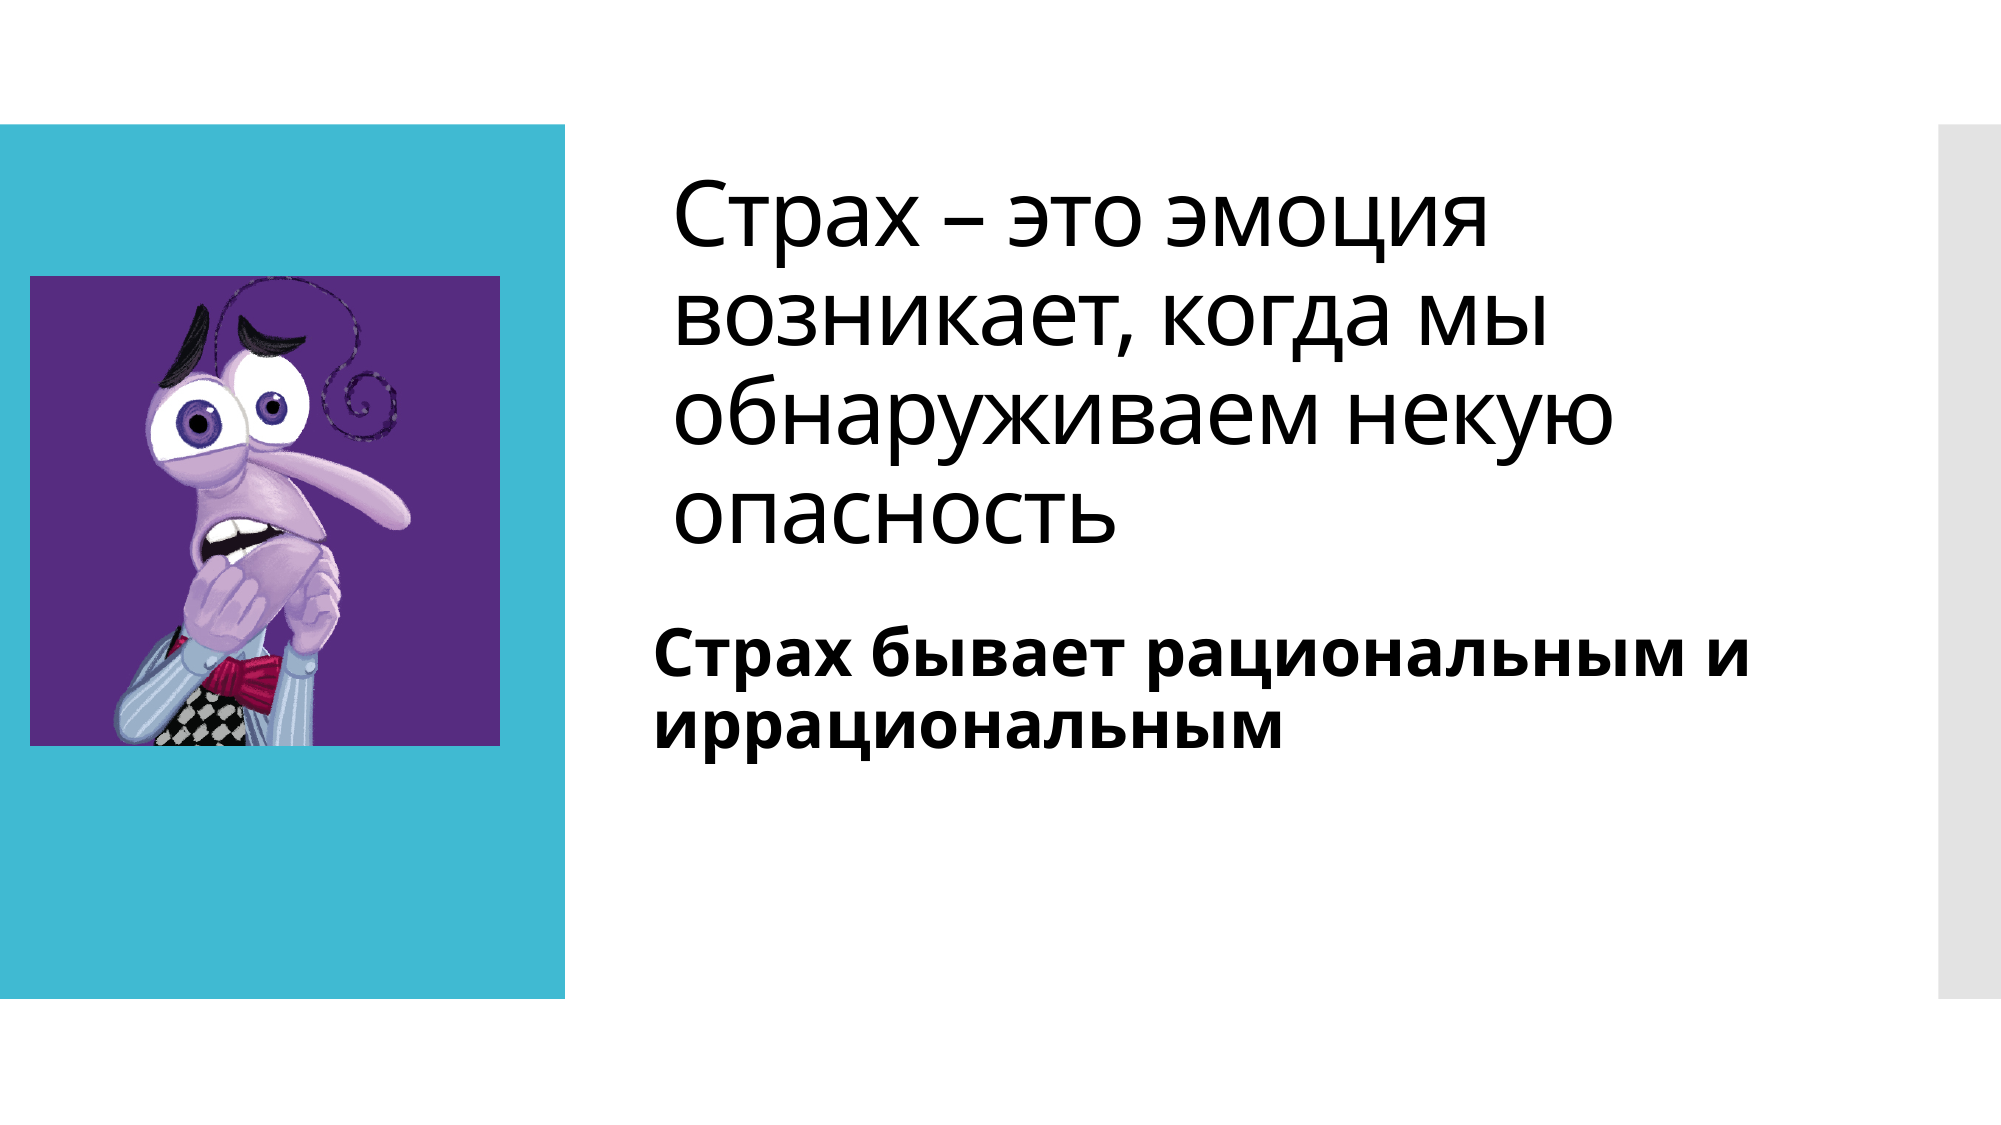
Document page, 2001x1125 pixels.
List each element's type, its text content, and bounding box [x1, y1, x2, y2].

title Страх – это эмоция возникает, когда мы обнаруживаем некую опасность [656, 199, 1857, 571]
list Страх бывает рациональным и иррациональным [637, 611, 1838, 917]
picture [29, 276, 500, 746]
